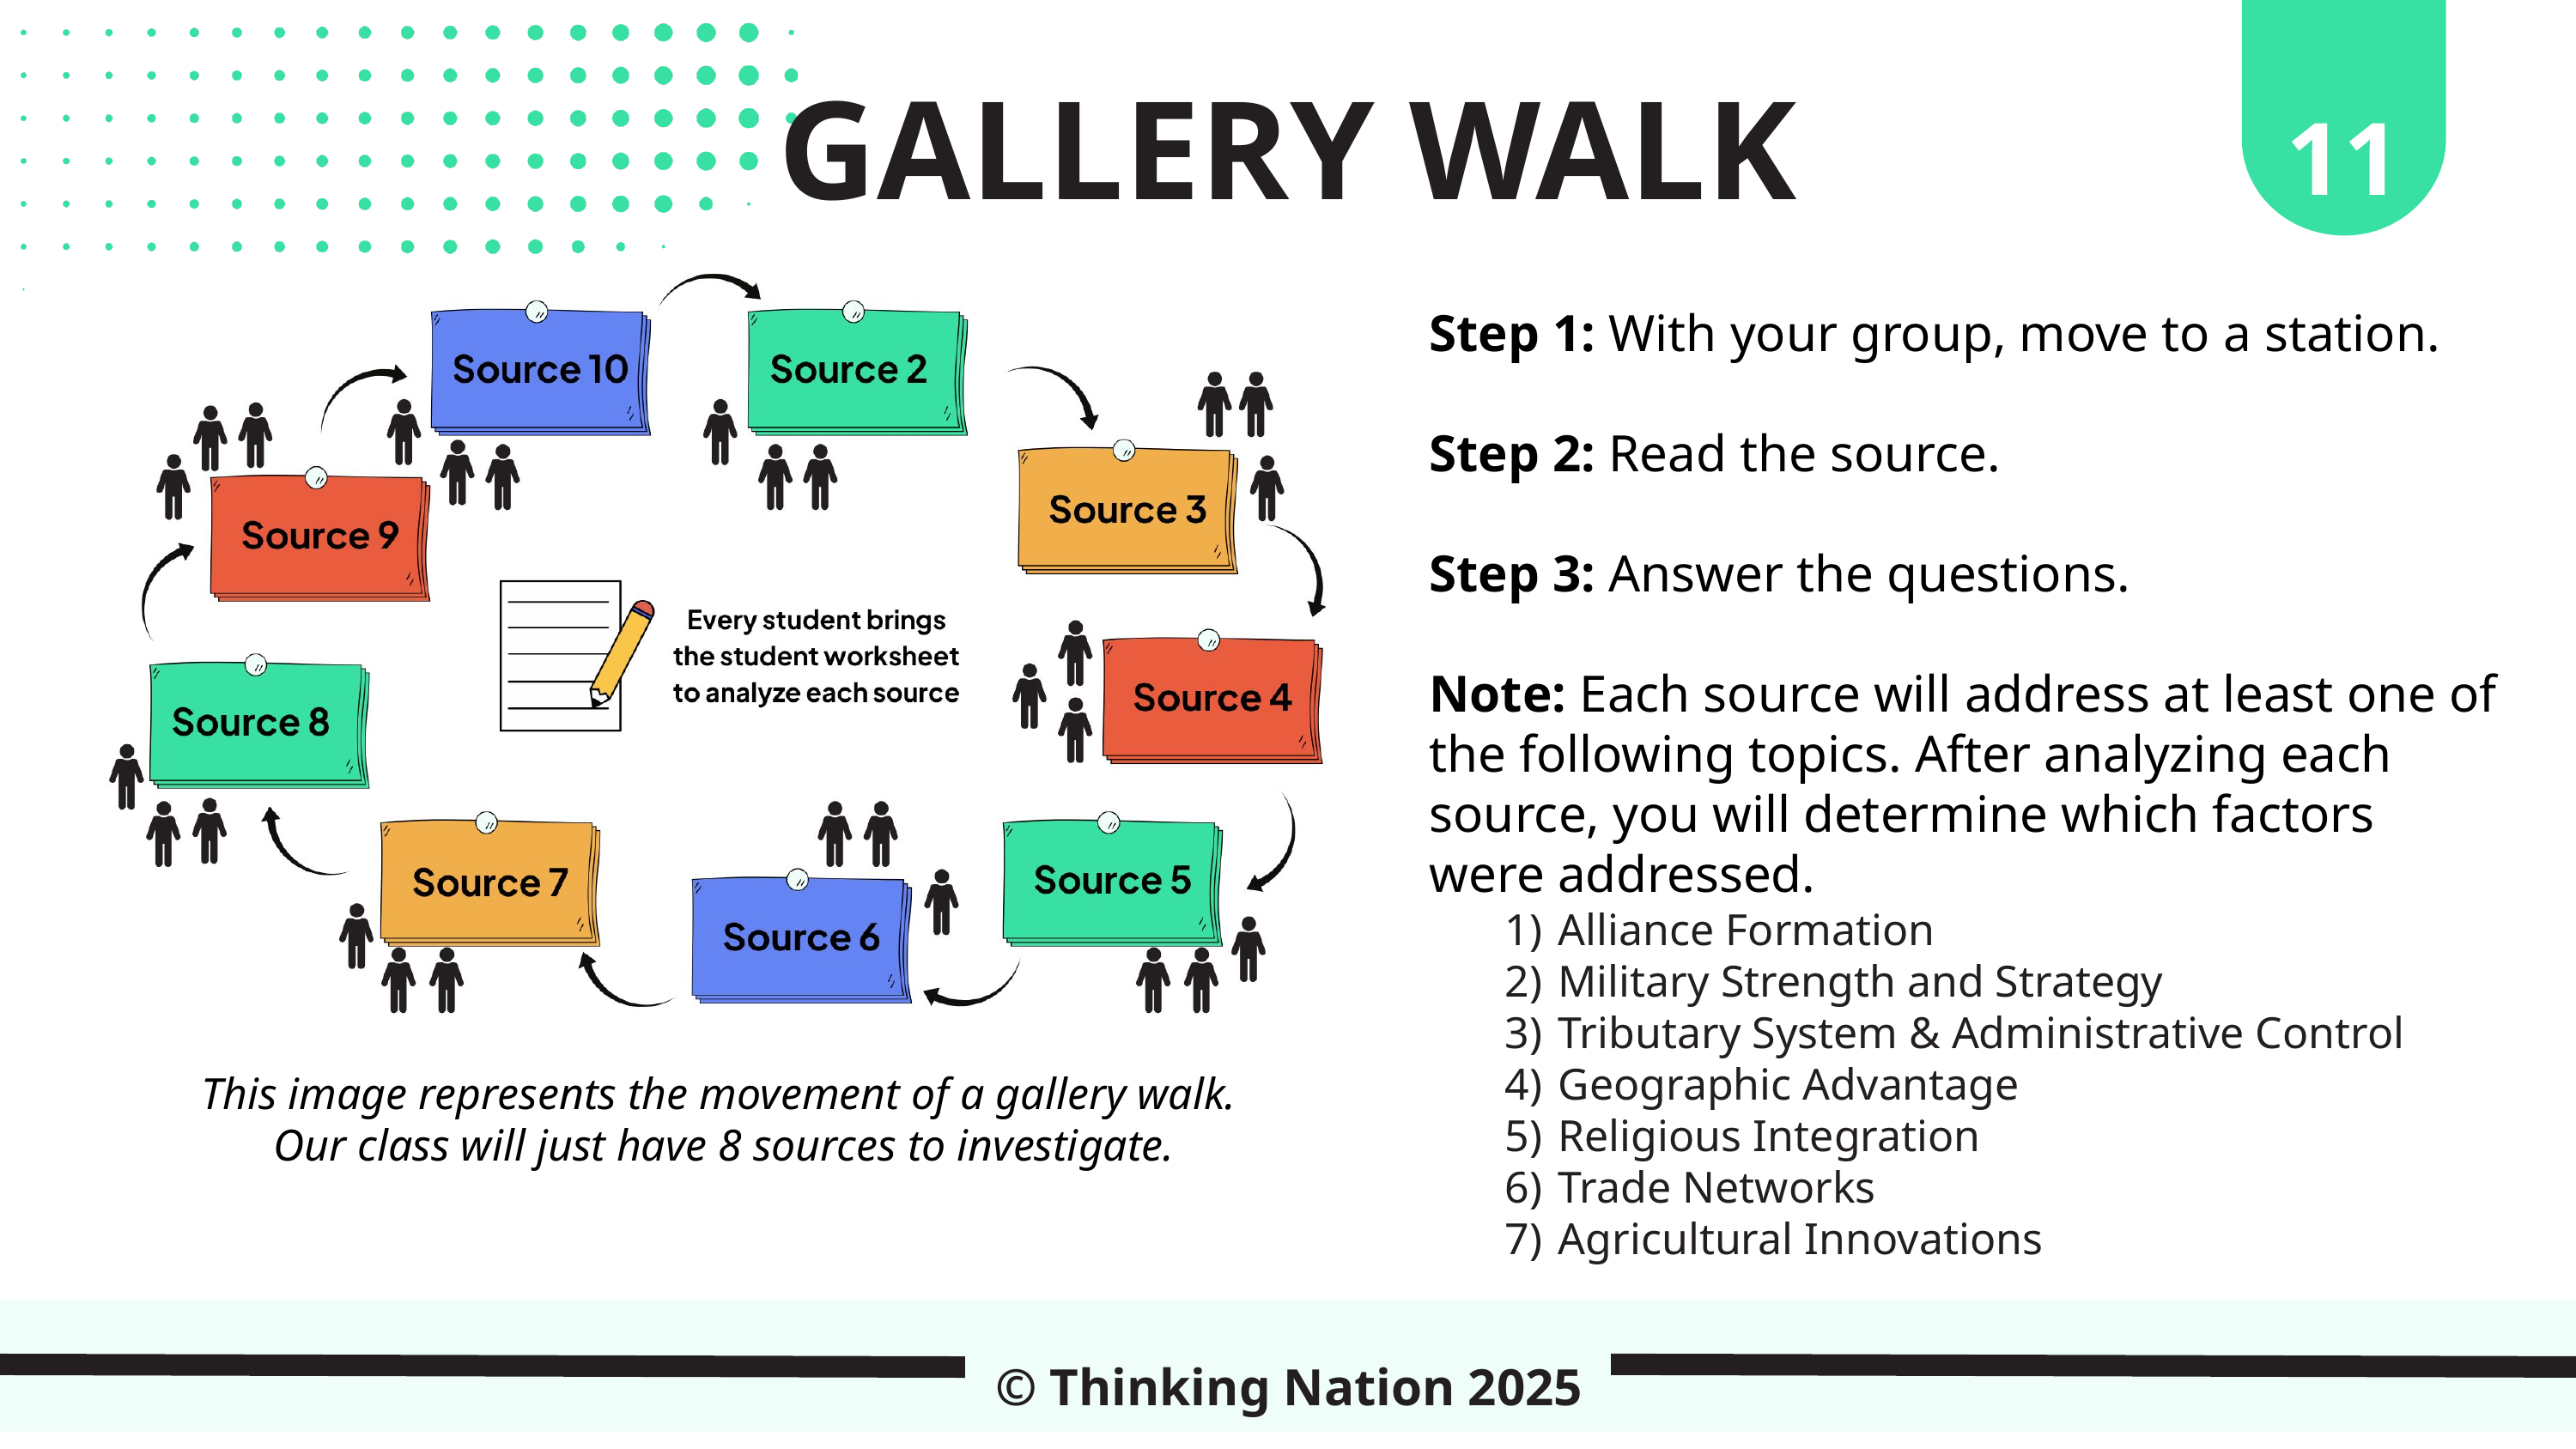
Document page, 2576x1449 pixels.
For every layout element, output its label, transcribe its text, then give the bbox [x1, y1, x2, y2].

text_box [2233, 0, 2455, 236]
picture [49, 267, 1388, 1022]
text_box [0, 1299, 2576, 1433]
text_box This image represents the movement of a gallery walk. Our class will just have 8 sources to investigate. [53, 1040, 1395, 1135]
text_box [0, 0, 799, 293]
text_box GALLERY WALK [269, 64, 2229, 227]
text_box Step 1: With your group, move to a station. Step 2: Read the source. Step 3: Answer the questions. Note: Each source will address at least one of the following topics. After analyzing each source, you will determine which factors were addressed. Alliance Formation Military Strength and Strategy Tributary System & Administrative Control Geographic Advantage Religious Integration Trade Networks Agricultural Innovations [1416, 288, 2514, 1247]
